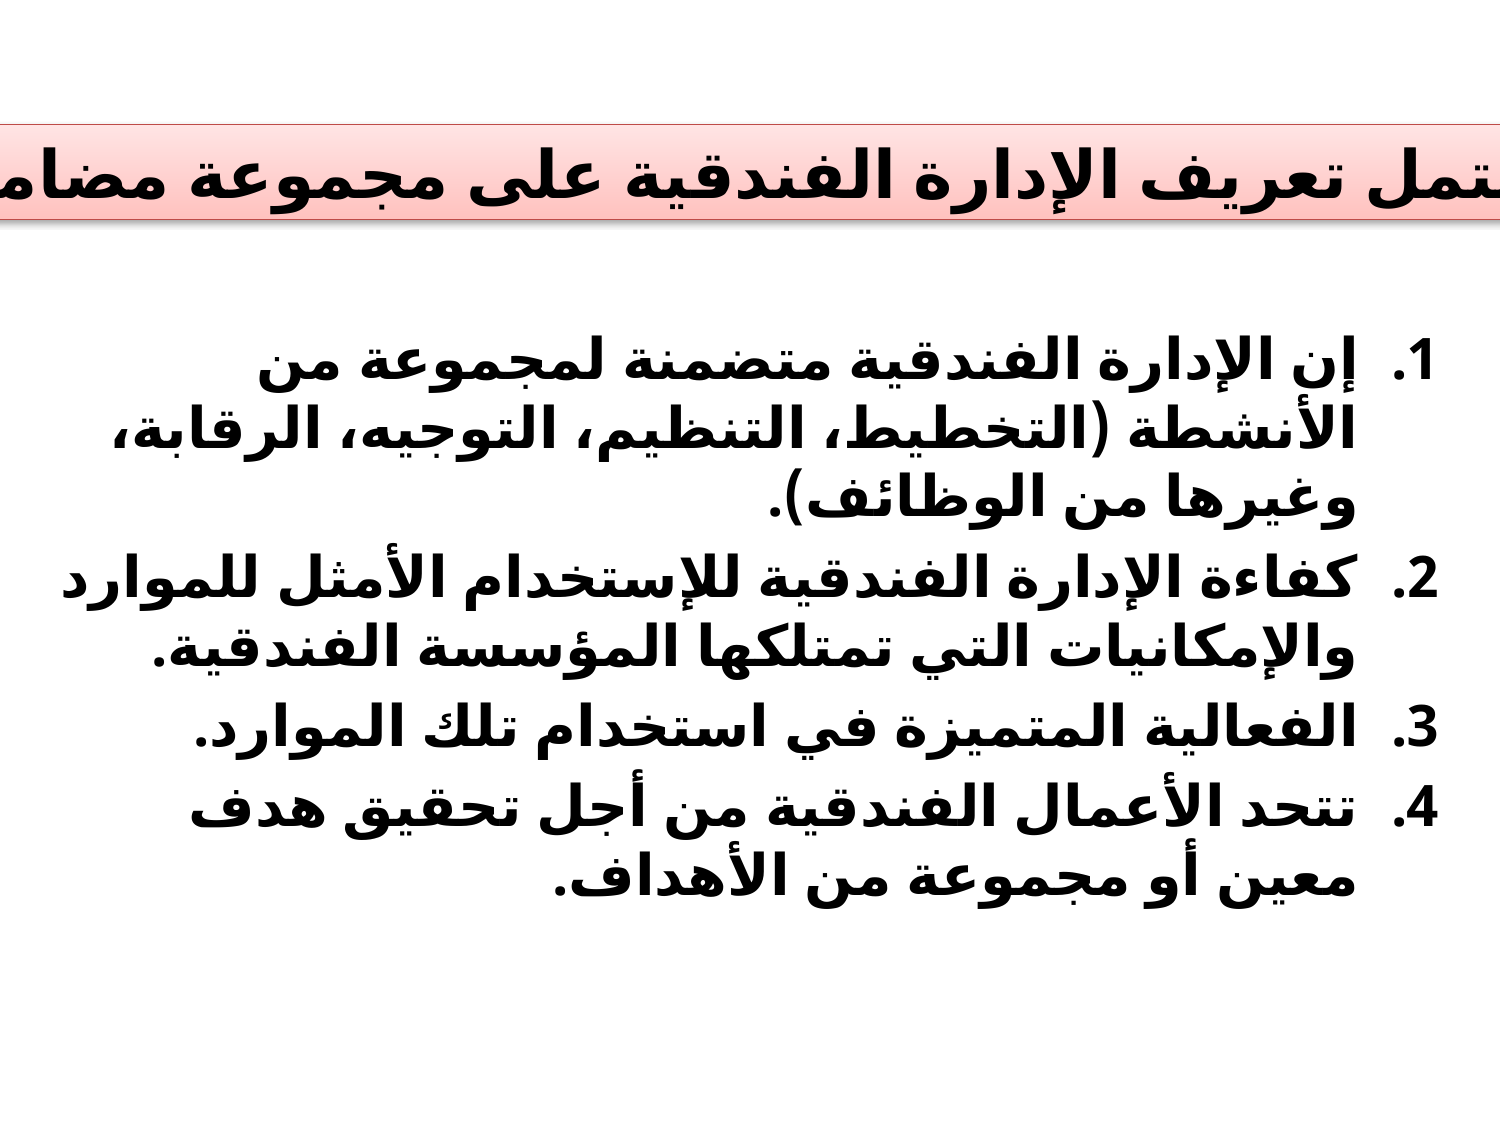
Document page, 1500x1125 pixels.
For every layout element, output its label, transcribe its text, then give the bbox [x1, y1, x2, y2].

list إن الإدارة الفندقية متضمنة لمجموعة من الأنشطة (التخطيط، التنظيم، التوجيه، الرقابة، وغيرها من الوظائف). كفاءة الإدارة الفندقية للإستخدام الأمثل للموارد والإمكانيات التي تمتلكها المؤسسة الفندقية. الفعالية المتميزة في استخدام تلك الموارد. تتحد الأعمال الفندقية من أجل تحقيق هدف معين أو مجموعة من الأهداف. [41, 314, 1447, 988]
text_box يشتمل تعريف الإدارة الفندقية على مجموعة مضامين [0, 124, 1500, 220]
